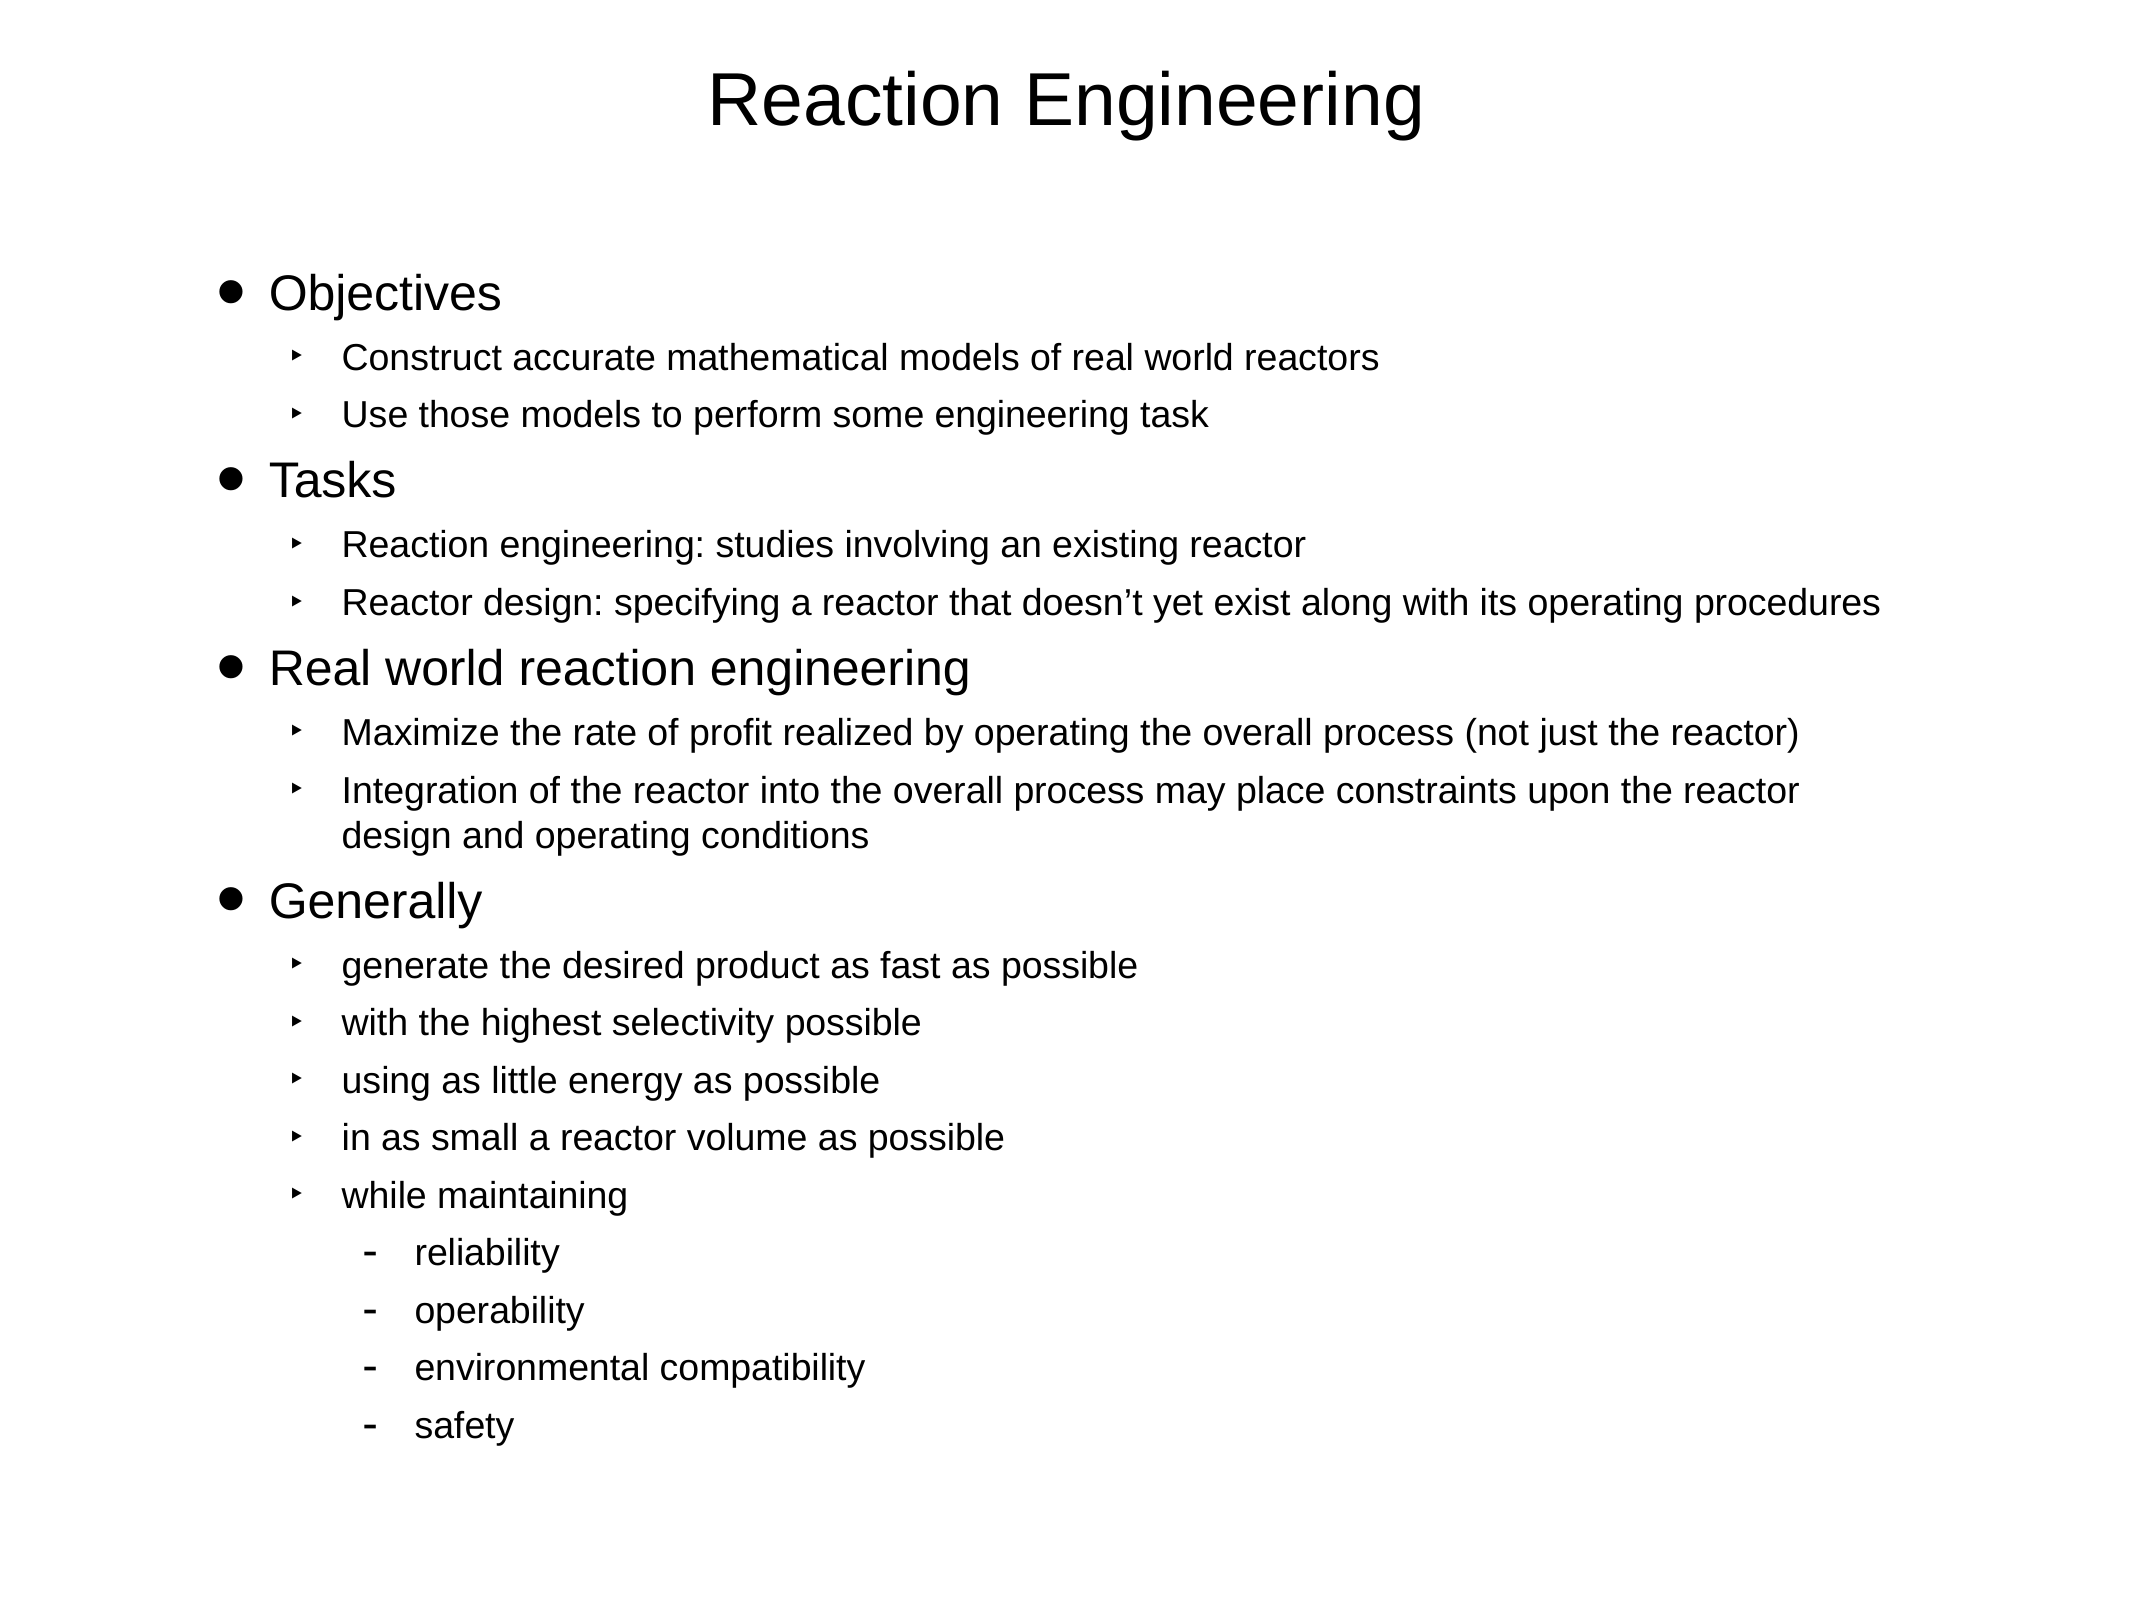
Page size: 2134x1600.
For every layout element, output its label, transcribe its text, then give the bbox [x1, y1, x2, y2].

list Objectives Construct accurate mathematical models of real world reactors Use those models to perform some engineering task Tasks Reaction engineering: studies involving an existing reactor Reactor design: specifying a reactor that doesn’t yet exist along with its operating procedures Real world reaction engineering Maximize the rate of profit realized by operating the overall process (not just the reactor) Integration of the reactor into the overall process may place constraints upon the reactor design and operating conditions Generally generate the desired product as fast as possible with the highest selectivity possible using as little energy as possible in as small a reactor volume as possible while maintaining reliability operability environmental compatibility safety [208, 252, 1925, 1463]
title Reaction Engineering [208, 41, 1925, 250]
